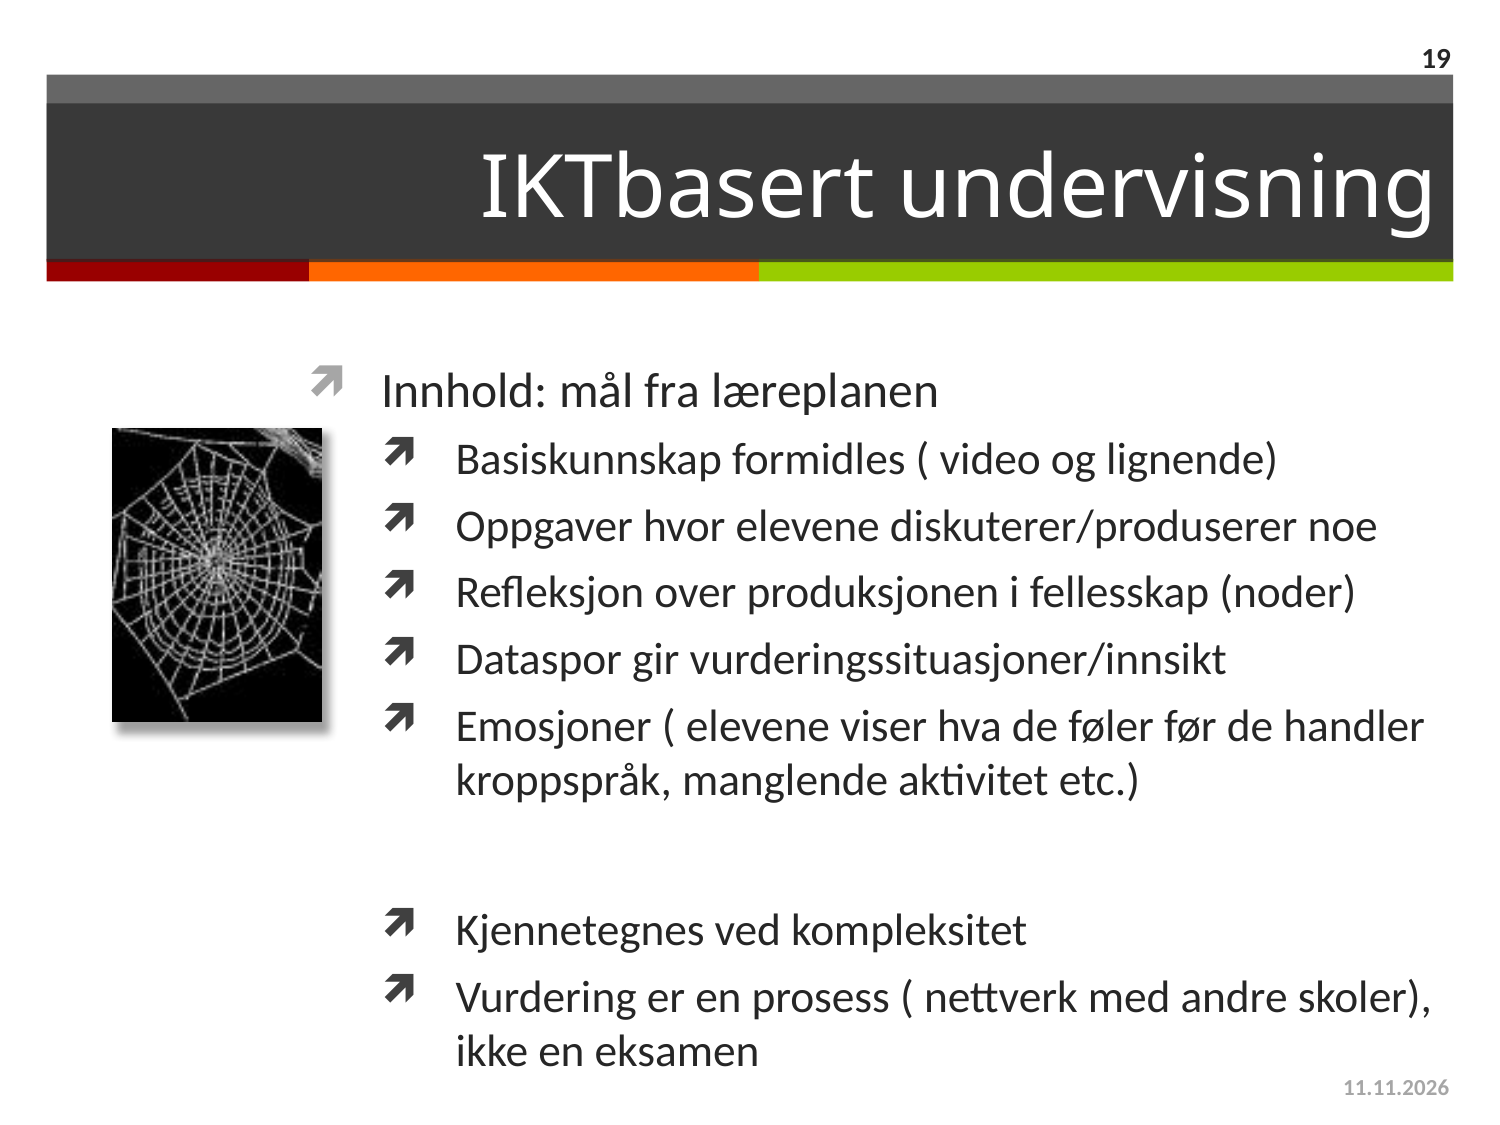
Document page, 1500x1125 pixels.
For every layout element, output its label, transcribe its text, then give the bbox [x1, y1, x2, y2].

picture [111, 427, 322, 723]
title IKTbasert undervisning [46, 103, 1454, 263]
slide_number 19 [1362, 27, 1466, 87]
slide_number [1114, 1055, 1465, 1116]
list Innhold: mål fra læreplanen Basiskunnskap formidles ( video og lignende) Oppgaver hvor elevene diskuterer/produserer noe Refleksjon over produksjonen i fellesskap (noder) Dataspor gir vurderingssituasjoner/innsikt Emosjoner ( elevene viser hva de føler før de handler kroppspråk, manglende aktivitet etc.) Kjennetegnes ved kompleksitet Vurdering er en prosess ( nettverk med andre skoler), ikke en eksamen [292, 350, 1454, 1089]
